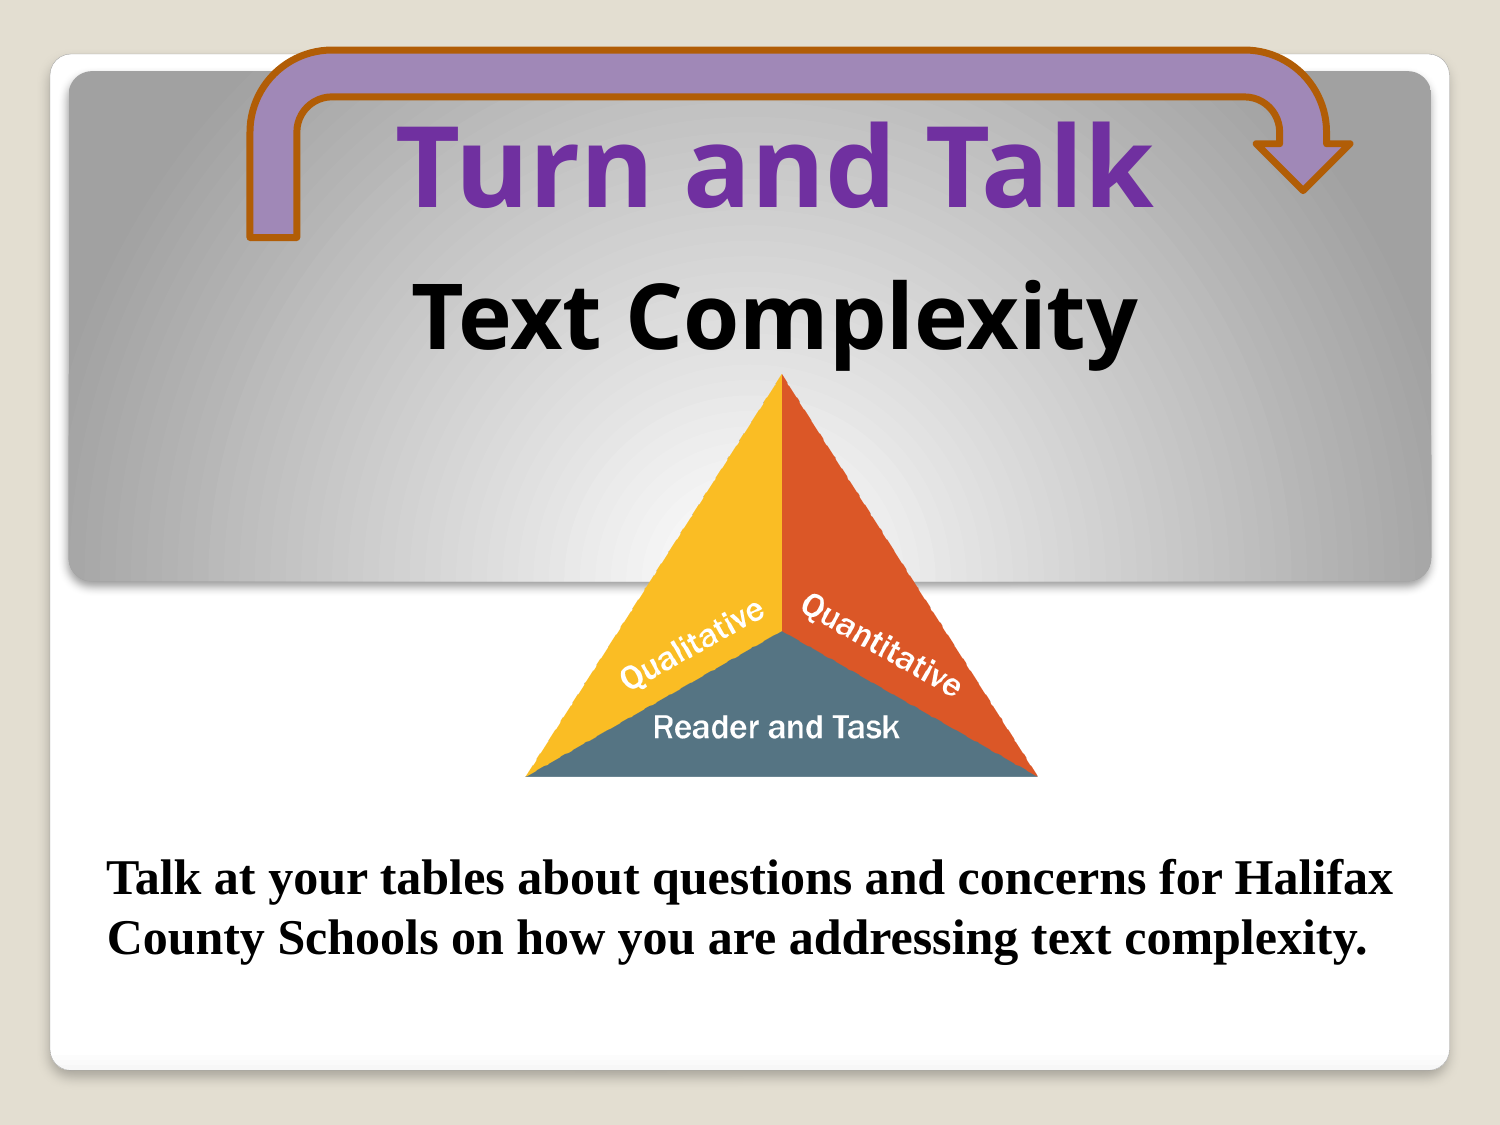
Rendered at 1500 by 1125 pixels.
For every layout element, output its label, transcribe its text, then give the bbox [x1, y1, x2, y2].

text_box Turn and Talk [287, 87, 1263, 238]
text_box Talk at your tables about questions and concerns for Halifax County Schools on how you are addressing text complexity. [74, 837, 1425, 973]
picture [524, 374, 1038, 777]
text_box [246, 46, 1354, 242]
title Text Complexity [87, 249, 1463, 375]
